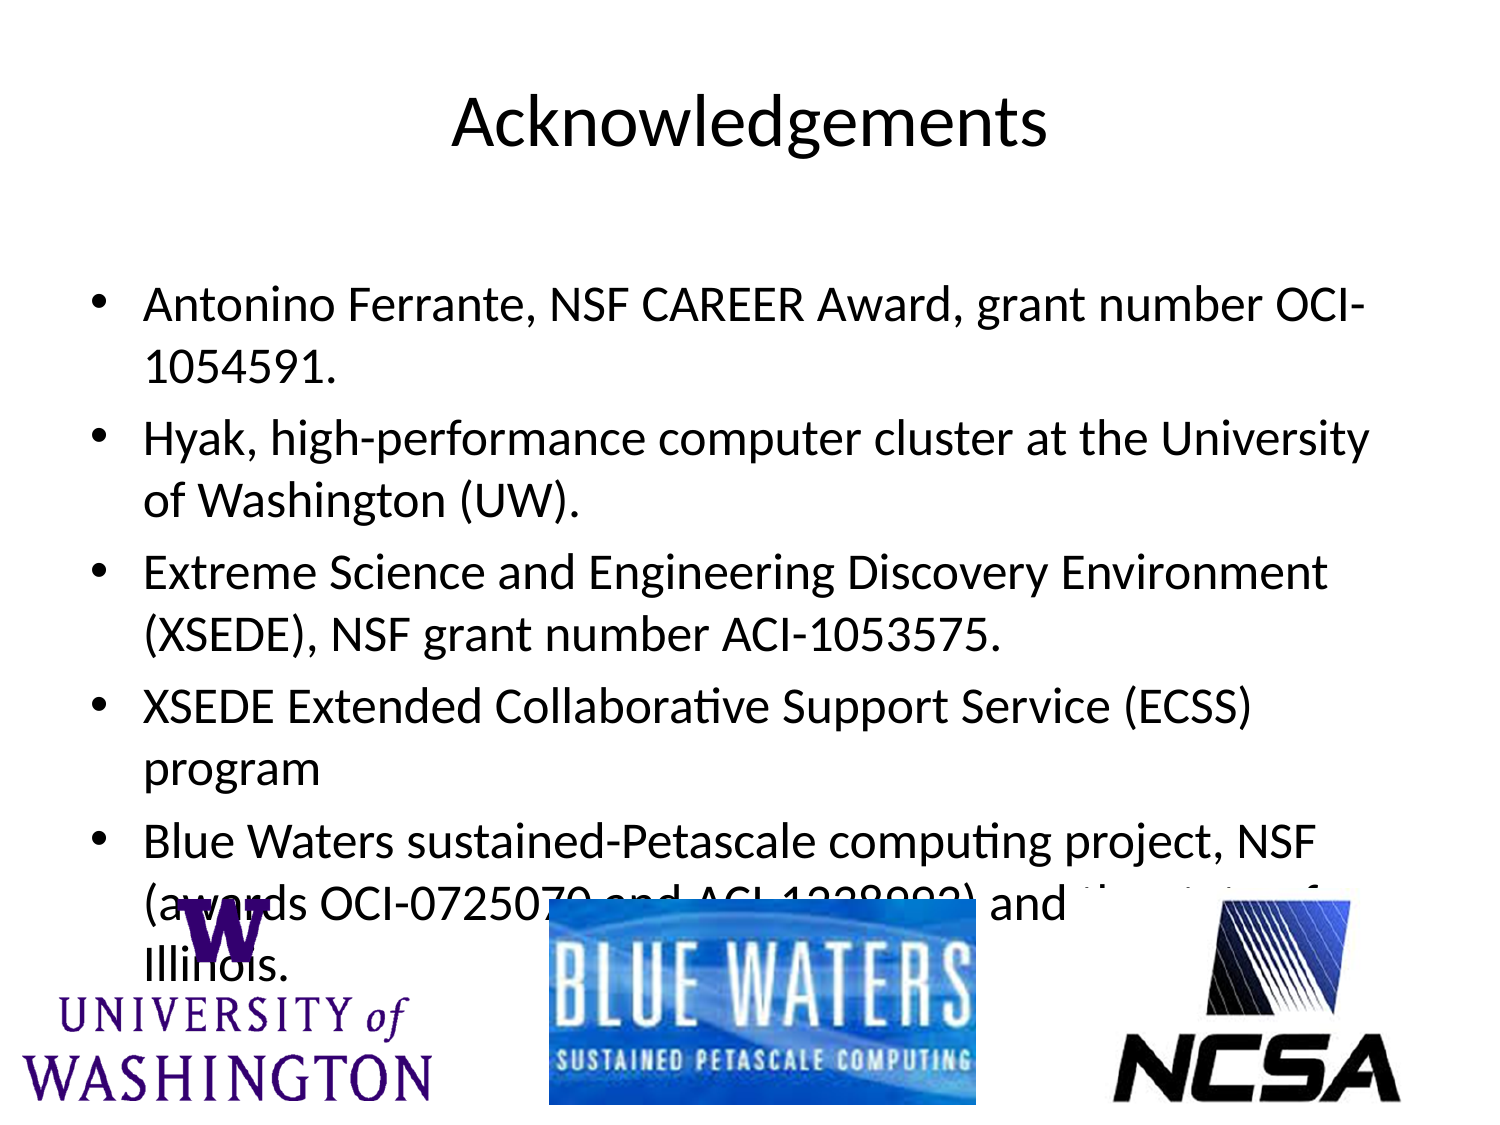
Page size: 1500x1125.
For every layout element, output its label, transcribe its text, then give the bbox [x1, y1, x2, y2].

picture [1074, 888, 1440, 1113]
picture [549, 899, 976, 1105]
list Antonino Ferrante, NSF CAREER Award, grant number OCI-1054591. Hyak, high-performance computer cluster at the University of Washington (UW). Extreme Science and Engineering Discovery Environment (XSEDE), NSF grant number ACI-1053575. XSEDE Extended Collaborative Support Service (ECSS) program Blue Waters sustained-Petascale computing project, NSF (awards OCI-0725070 and ACI-1238993) and the state of Illinois. [75, 262, 1425, 1005]
picture [22, 899, 432, 1102]
title Acknowledgements [75, 45, 1425, 188]
